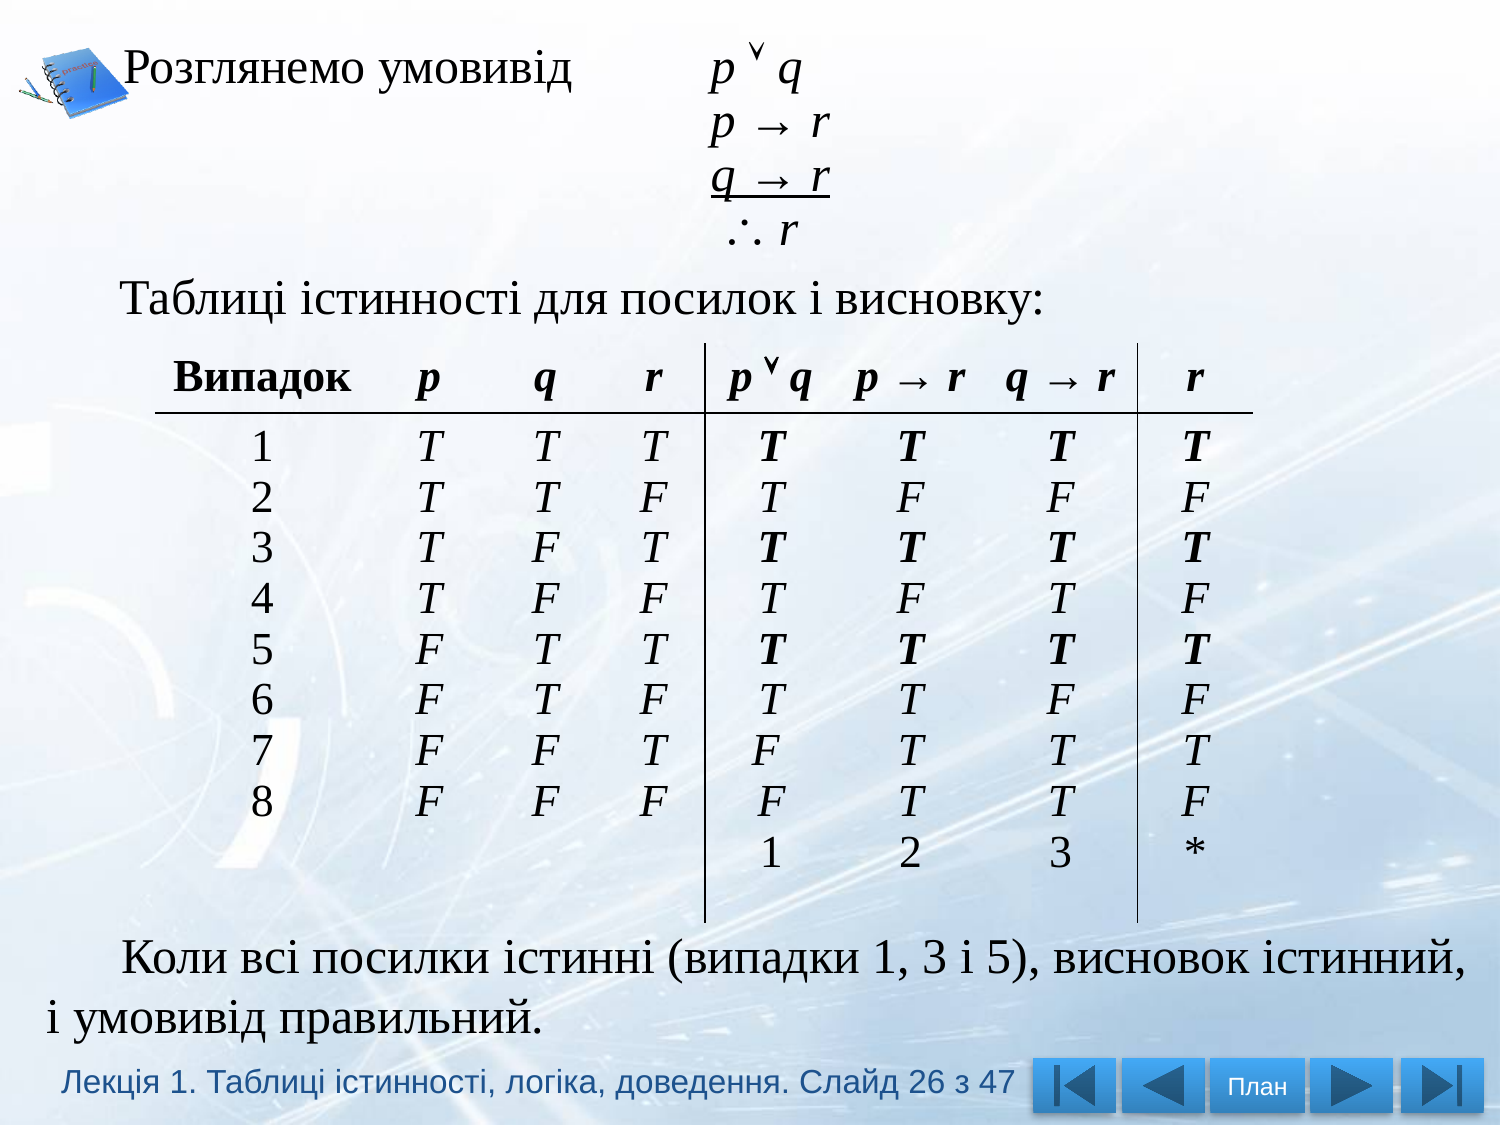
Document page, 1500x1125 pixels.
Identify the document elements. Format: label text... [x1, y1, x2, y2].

text_box Таблиці істинності для посилок і висновку: [104, 264, 1117, 360]
table_header p → r [837, 360, 984, 412]
table_cell T F T F T F T F * [1138, 414, 1253, 916]
table_cell T F T T T F T T 3 [984, 414, 1137, 916]
table_cell T T F F T T F F [489, 414, 602, 916]
table_header r [1138, 343, 1253, 412]
text_box Розглянемо умовивід p  q p → r q → r  r [39, 33, 1462, 119]
table_header r [602, 360, 704, 412]
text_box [1033, 1058, 1484, 1114]
table_cell T T T T T T F F 1 [706, 414, 837, 916]
table_header p  q [706, 360, 837, 412]
table_cell 1 2 3 4 5 6 7 8 [155, 414, 370, 916]
table_cell T T T T F F F F [370, 414, 489, 916]
table_cell T F T F T F T F [602, 414, 704, 916]
picture [0, 0, 1500, 1125]
text_box Коли всі посилки істинні (випадки 1, 3 і 5), висновок істинний, і умовивід правильний. [31, 916, 1500, 1051]
table_header Випадок [155, 360, 370, 412]
table_cell T F T F T T T T 2 [837, 414, 984, 916]
table_header q → r [984, 343, 1137, 412]
table_header q [489, 360, 602, 412]
table_header p [370, 360, 489, 412]
text_box Лекція 1. Таблиці істинності, логіка, доведення. Слайд 26 з 47 [46, 1052, 1033, 1107]
